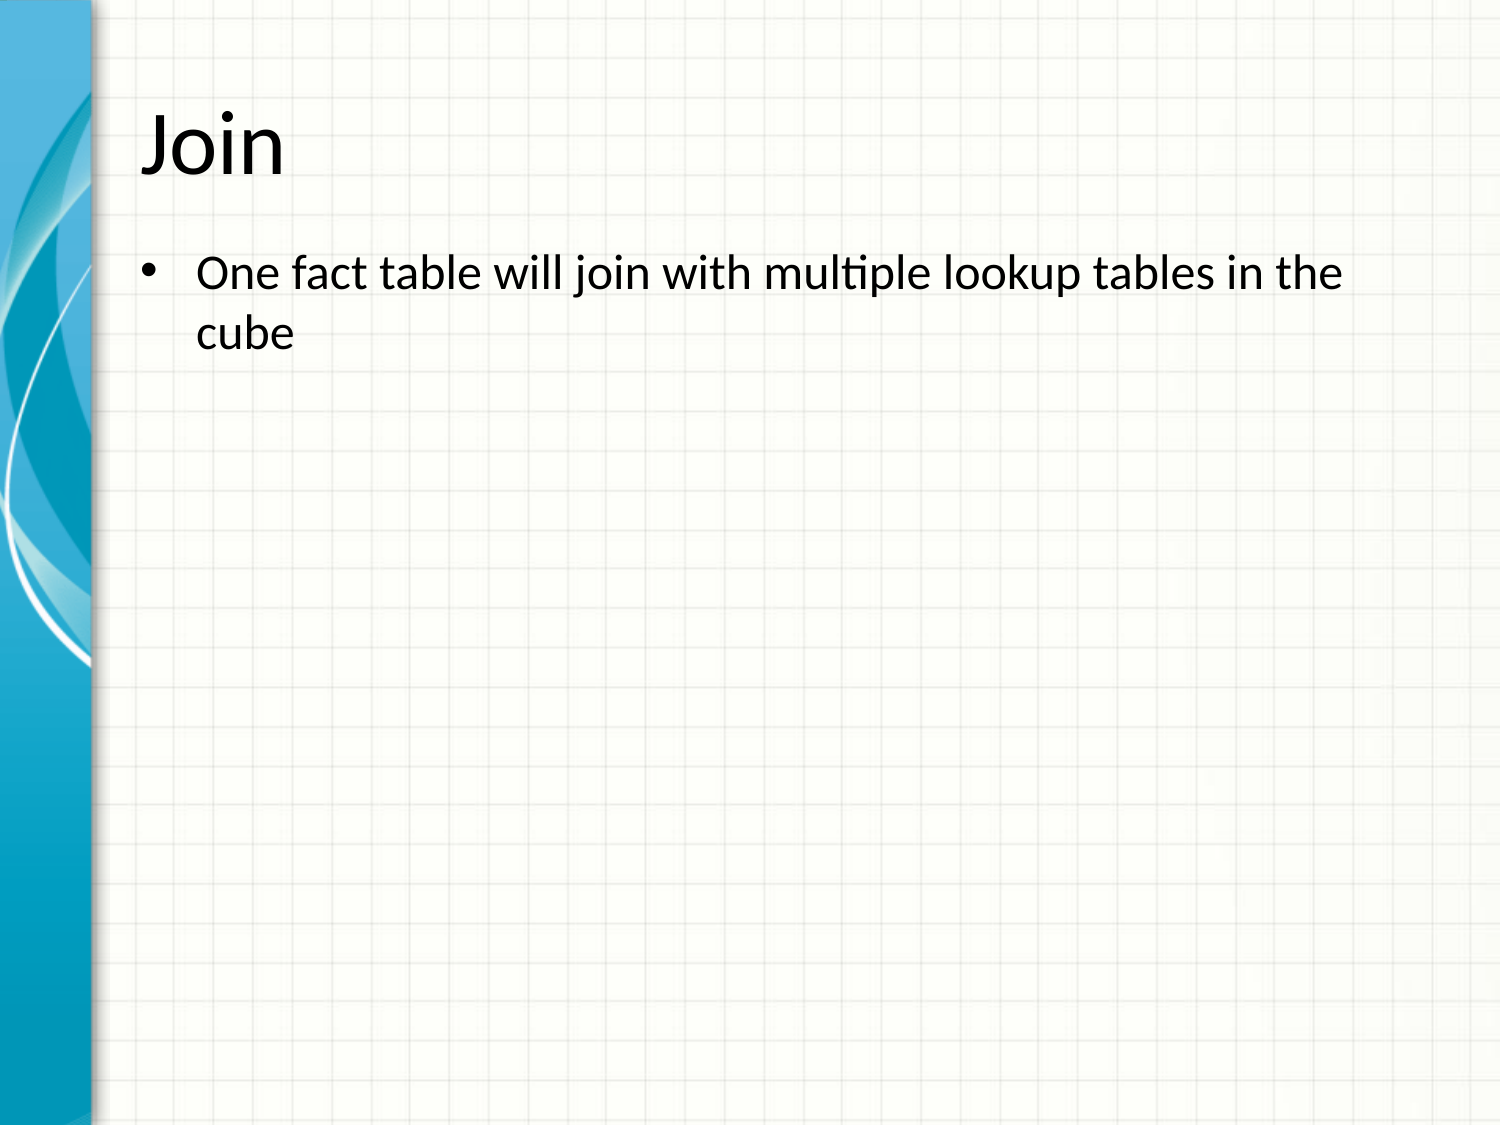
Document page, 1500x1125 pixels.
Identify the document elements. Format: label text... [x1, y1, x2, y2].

picture [0, 0, 1500, 1125]
title Join [125, 44, 1450, 231]
list One fact table will join with multiple lookup tables in the cube [125, 231, 1450, 1013]
